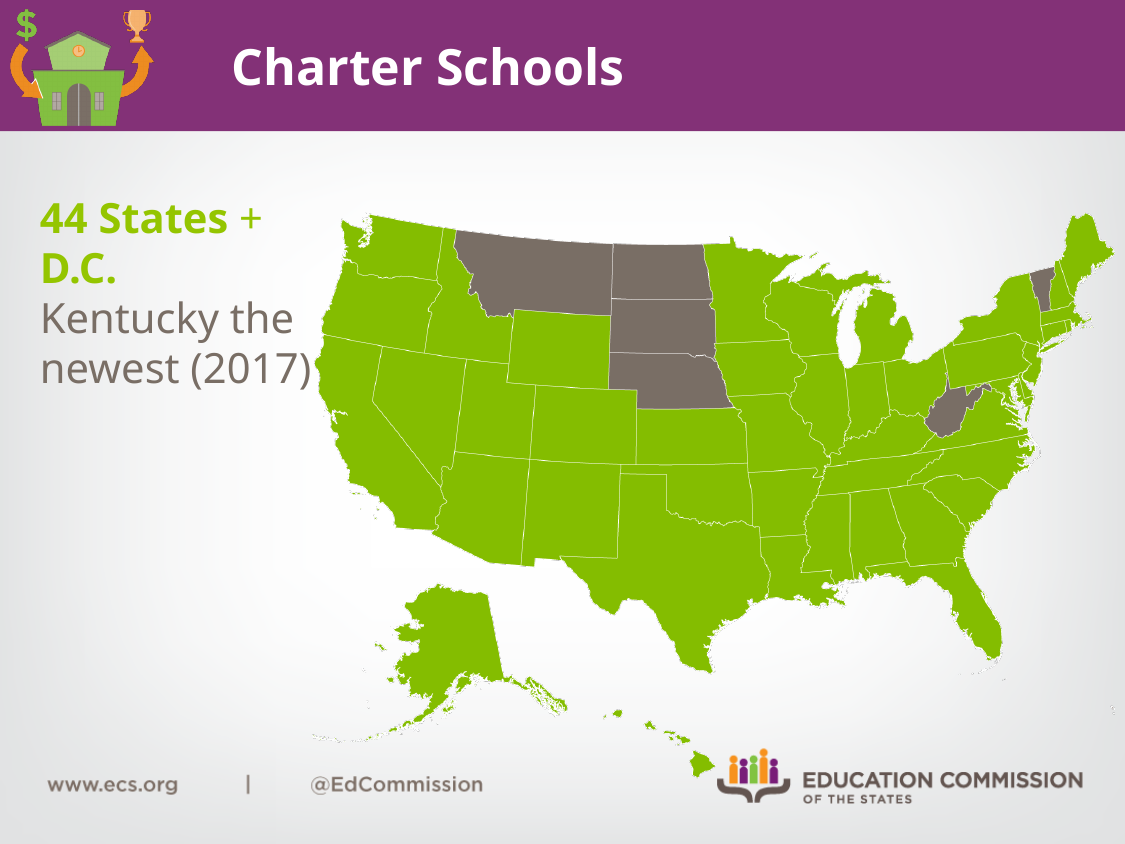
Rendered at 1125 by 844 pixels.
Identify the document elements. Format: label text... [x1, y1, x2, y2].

list 44 States + D.C. Kentucky the newest (2017) [24, 184, 363, 385]
picture [0, 1, 1125, 844]
text_box Charter Schools [160, 0, 1125, 132]
